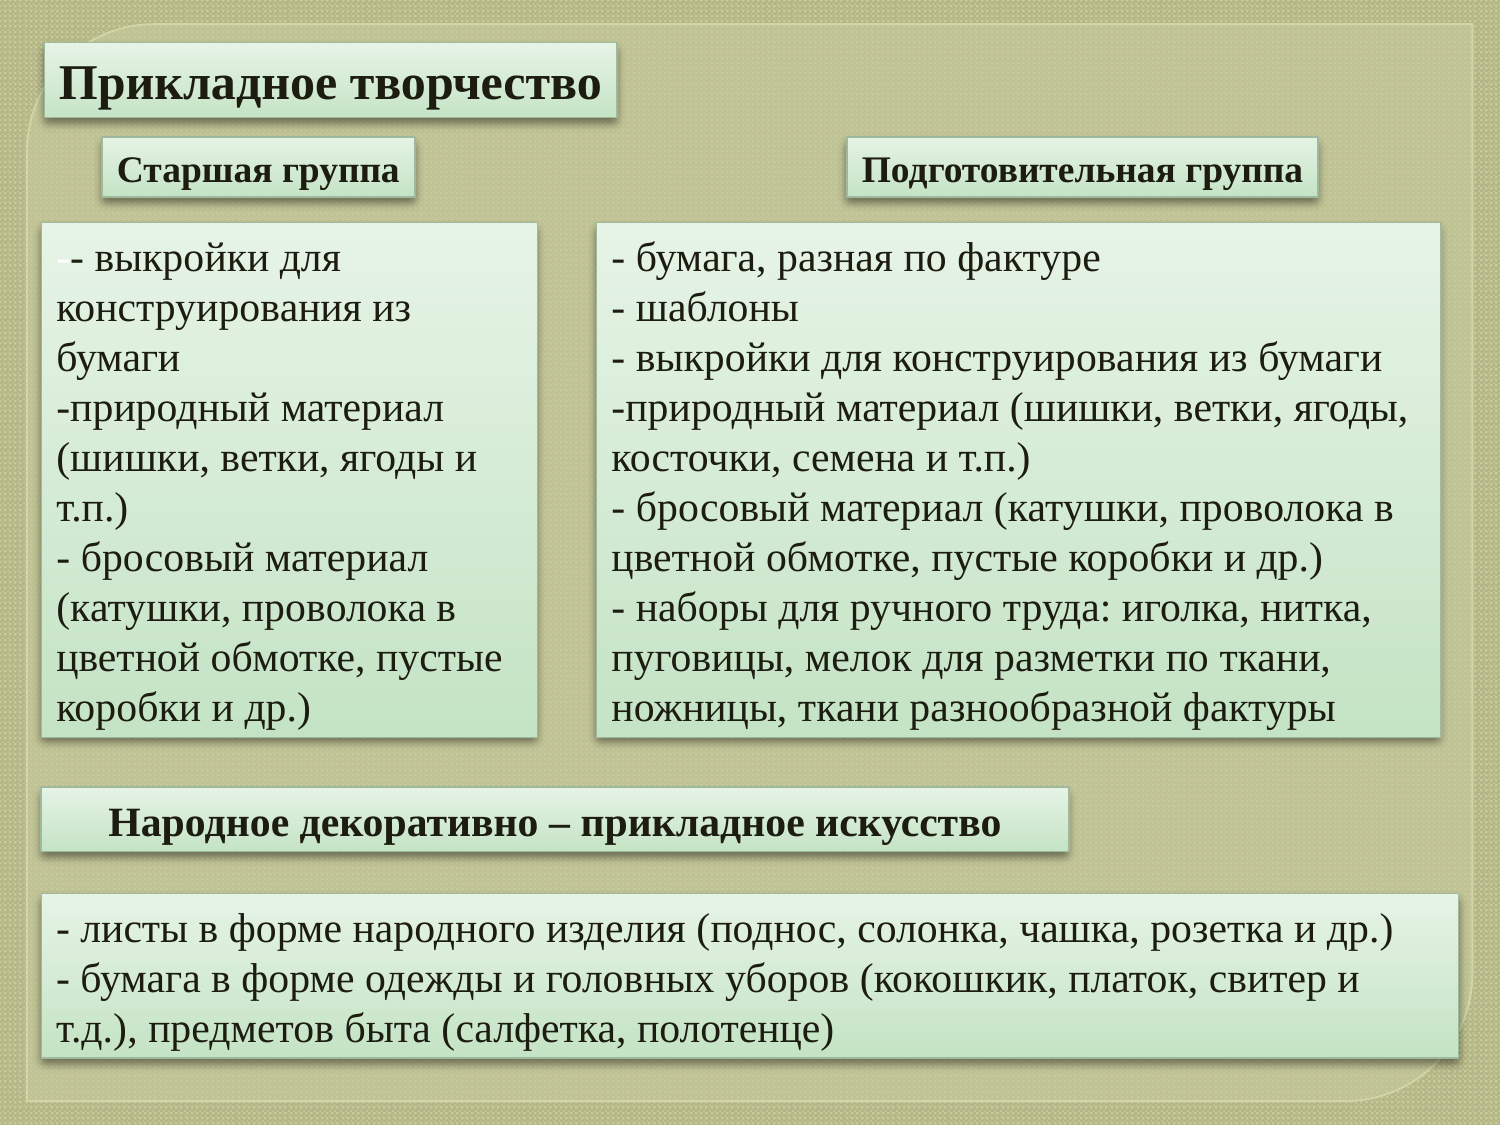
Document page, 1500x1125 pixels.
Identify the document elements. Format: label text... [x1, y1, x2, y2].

text_box Народное декоративно – прикладное искусство [40, 786, 1070, 852]
text_box -- выкройки для конструирования из бумаги -природный материал (шишки, ветки, ягоды и т.п.) - бросовый материал (катушки, проволока в цветной обмотке, пустые коробки и др.) [41, 222, 538, 738]
text_box Прикладное творчество [44, 42, 618, 118]
text_box - бумага, разная по фактуре - шаблоны - выкройки для конструирования из бумаги -природный материал (шишки, ветки, ягоды, косточки, семена и т.п.) - бросовый материал (катушки, проволока в цветной обмотке, пустые коробки и др.) - наборы для ручного труда: иголка, нитка, пуговицы, мелок для разметки по ткани, ножницы, ткани разнообразной фактуры [596, 222, 1442, 738]
text_box - листы в форме народного изделия (поднос, солонка, чашка, розетка и др.) - бумага в форме одежды и головных уборов (кокошкик, платок, свитер и т.д.), предметов быта (салфетка, полотенце) [41, 893, 1459, 1059]
text_box Старшая группа [101, 136, 416, 198]
text_box Подготовительная группа [846, 136, 1319, 198]
